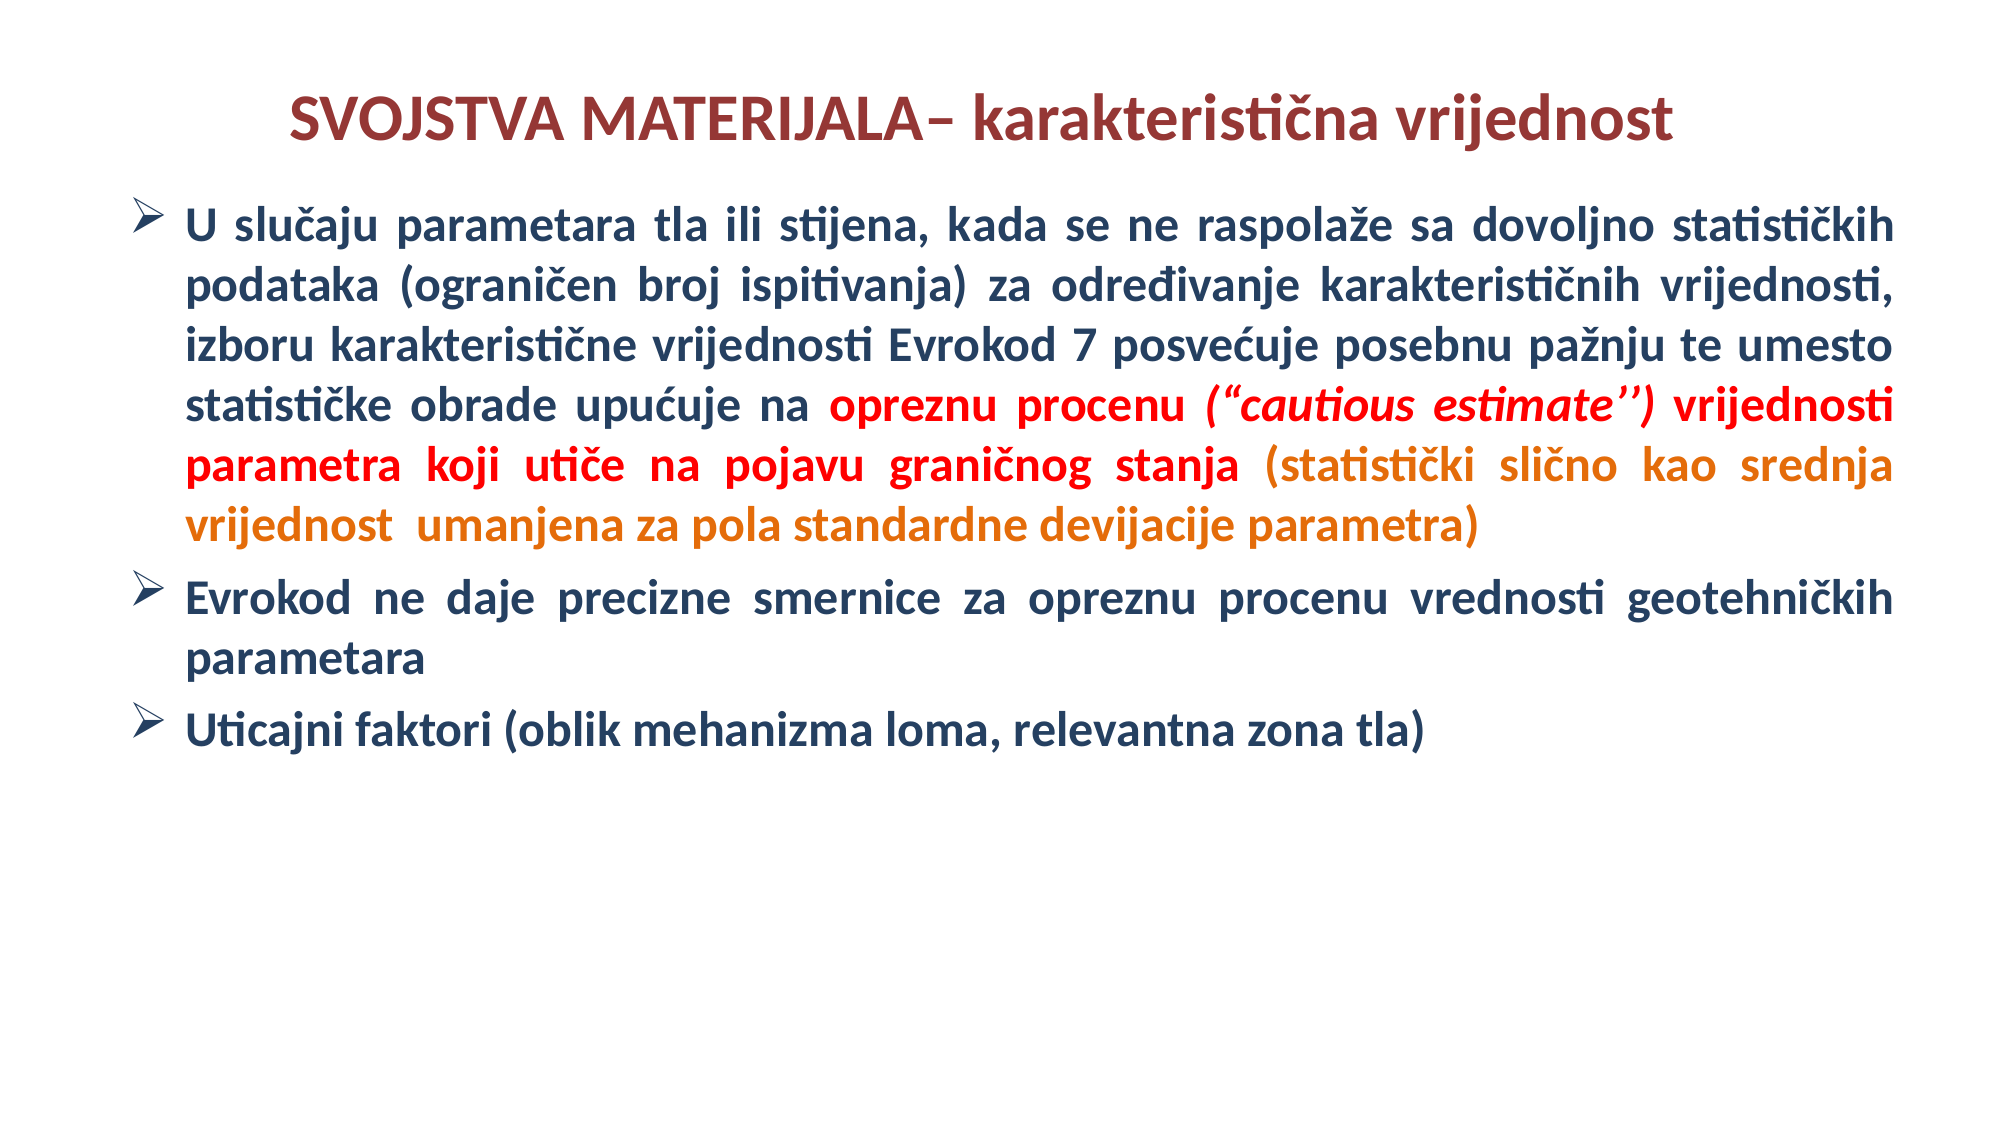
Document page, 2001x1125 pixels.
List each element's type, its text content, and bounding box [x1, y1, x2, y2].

text_box SVOJSTVA MATERIJALA– karakteristična vrijednost [220, 66, 1745, 161]
text_box U slučaju parametara tla ili stijena, kada se ne raspolaže sa dovoljno statističkih podataka (ograničen broj ispitivanja) za određivanje karakterističnih vrijednosti, izboru karakteristične vrijednosti Evrokod 7 posvećuje posebnu pažnju te umesto statističke obrade upućuje na opreznu procenu (“cautious estimate’’) vrijednosti parametra koji utiče na pojavu graničnog stanja (statistički slično kao srednja vrijednost umanjena za pola standardne devijacije parametra) Evrokod ne daje precizne smernice za opreznu procenu vrednosti geotehničkih parametara Uticajni faktori (oblik mehanizma loma, relevantna zona tla) [114, 184, 1910, 765]
